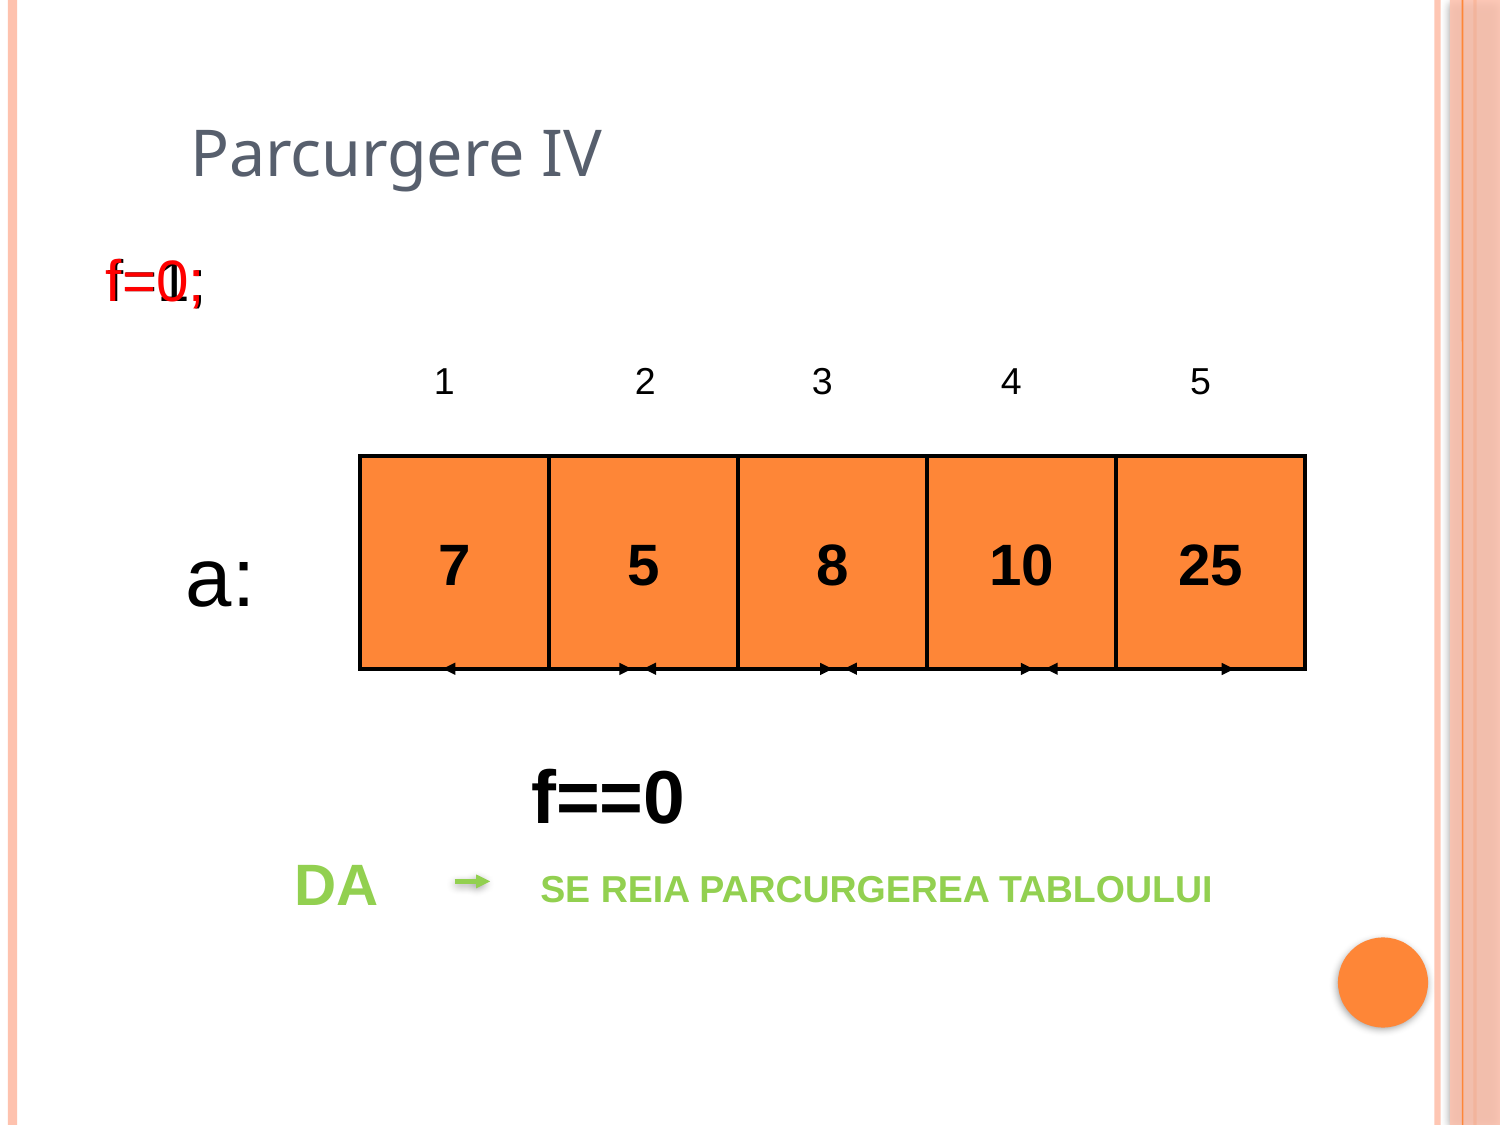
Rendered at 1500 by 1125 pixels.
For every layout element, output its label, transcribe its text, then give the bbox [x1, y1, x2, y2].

text_box 1 [419, 349, 502, 410]
text_box 7 [360, 456, 549, 669]
text_box 25 [1117, 456, 1306, 669]
text_box f==0 [513, 741, 703, 846]
text_box 3 [797, 349, 880, 410]
text_box 8 [739, 456, 927, 669]
text_box 5 [549, 456, 739, 669]
text_box 4 [986, 349, 1069, 410]
text_box a: [171, 515, 313, 631]
text_box 10 [927, 456, 1117, 669]
text_box f=0; [74, 235, 276, 321]
text_box 2 [620, 349, 703, 410]
text_box SE REIA PARCURGEREA TABLOULUI [525, 857, 1258, 918]
text_box 5 [1175, 349, 1258, 410]
title Parcurgere IV [175, 47, 1500, 198]
text_box DA [242, 839, 432, 925]
